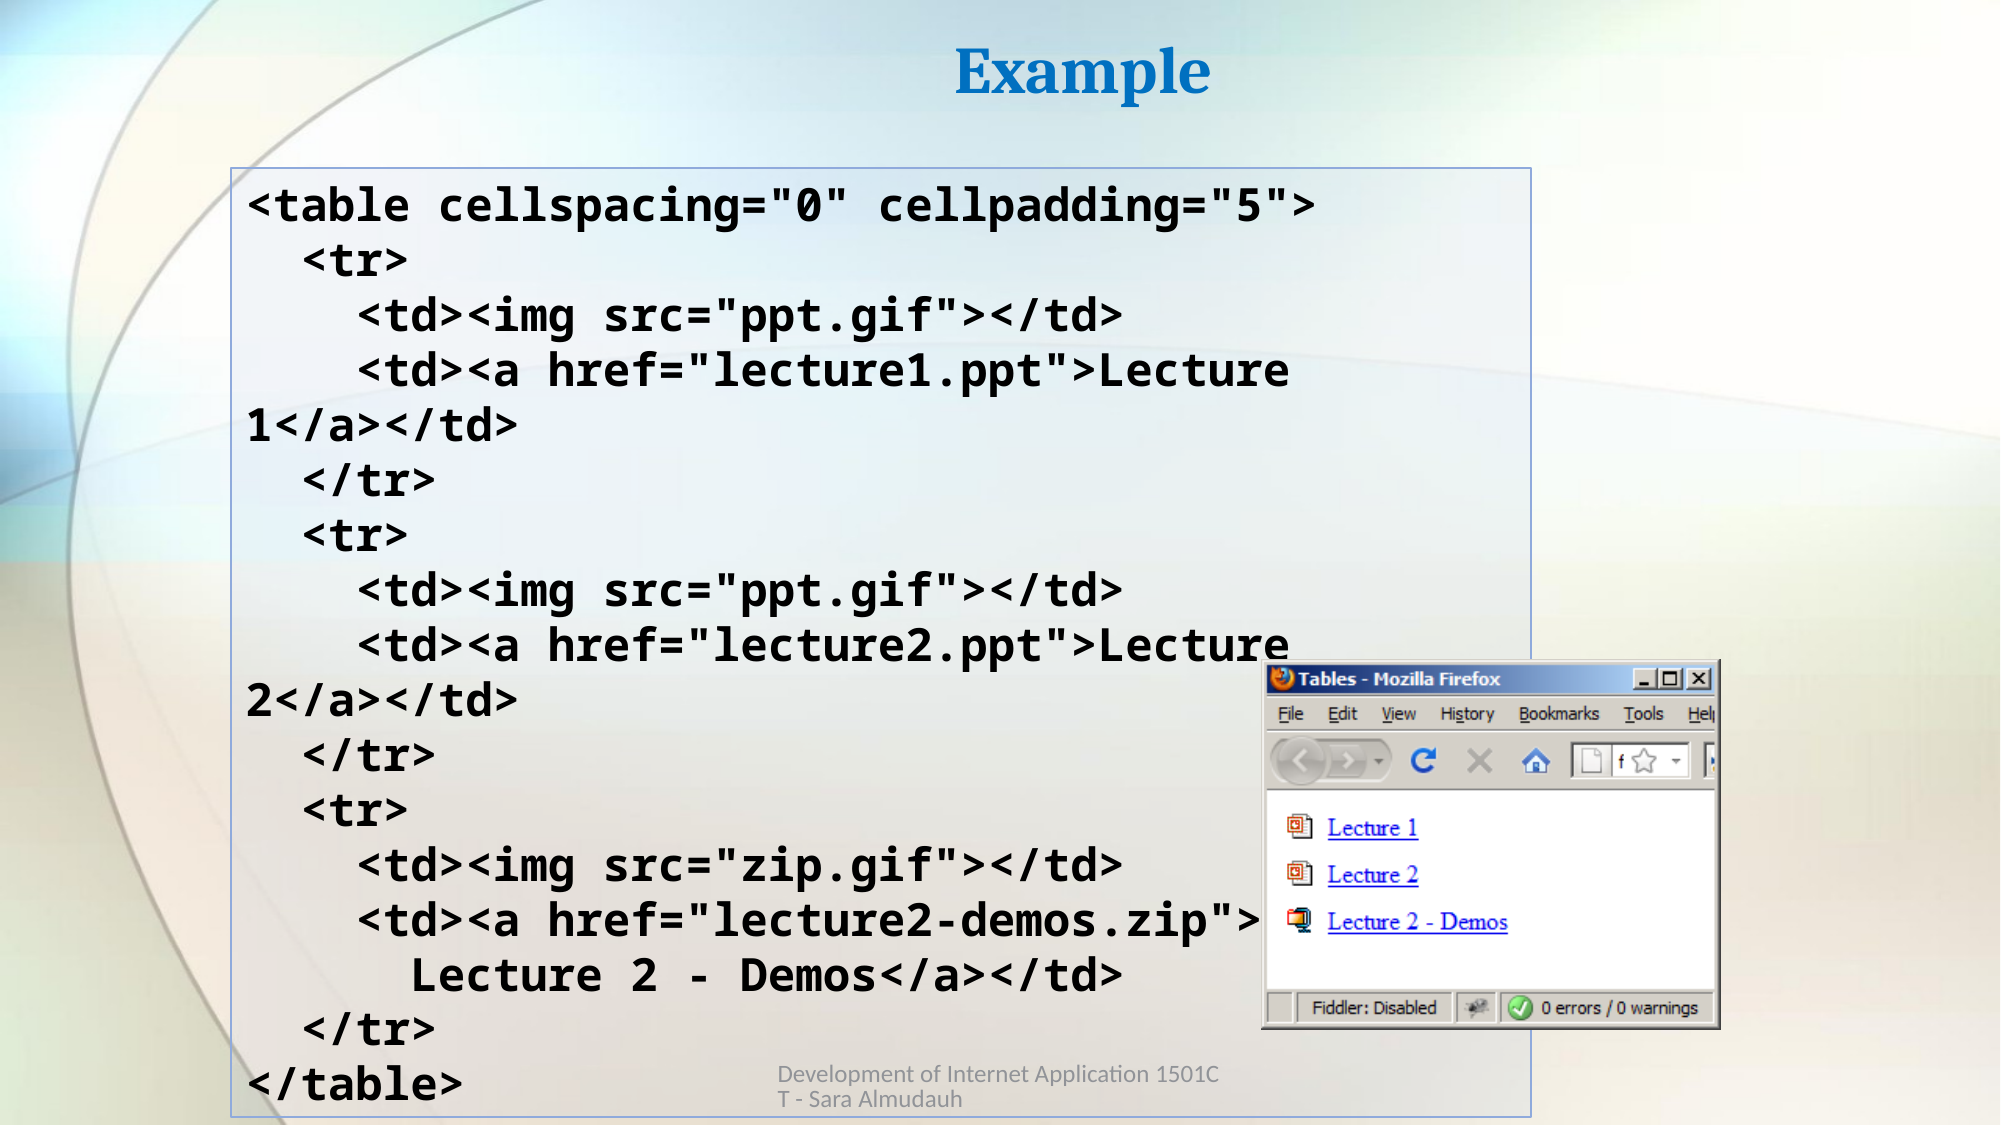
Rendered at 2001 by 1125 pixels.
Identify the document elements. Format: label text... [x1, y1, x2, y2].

text_box <table cellspacing="0" cellpadding="5"> <tr> <td><img src="ppt.gif"></td> <td><a href="lecture1.ppt">Lecture 1</a></td> </tr> <tr> <td><img src="ppt.gif"></td> <td><a href="lecture2.ppt">Lecture 2</a></td> </tr> <tr> <td><img src="zip.gif"></td> <td><a href="lecture2-demos.zip"> Lecture 2 - Demos</a></td> </tr> </table> [230, 168, 1531, 1118]
title Example [343, 31, 1825, 104]
picture [0, 0, 2001, 1125]
